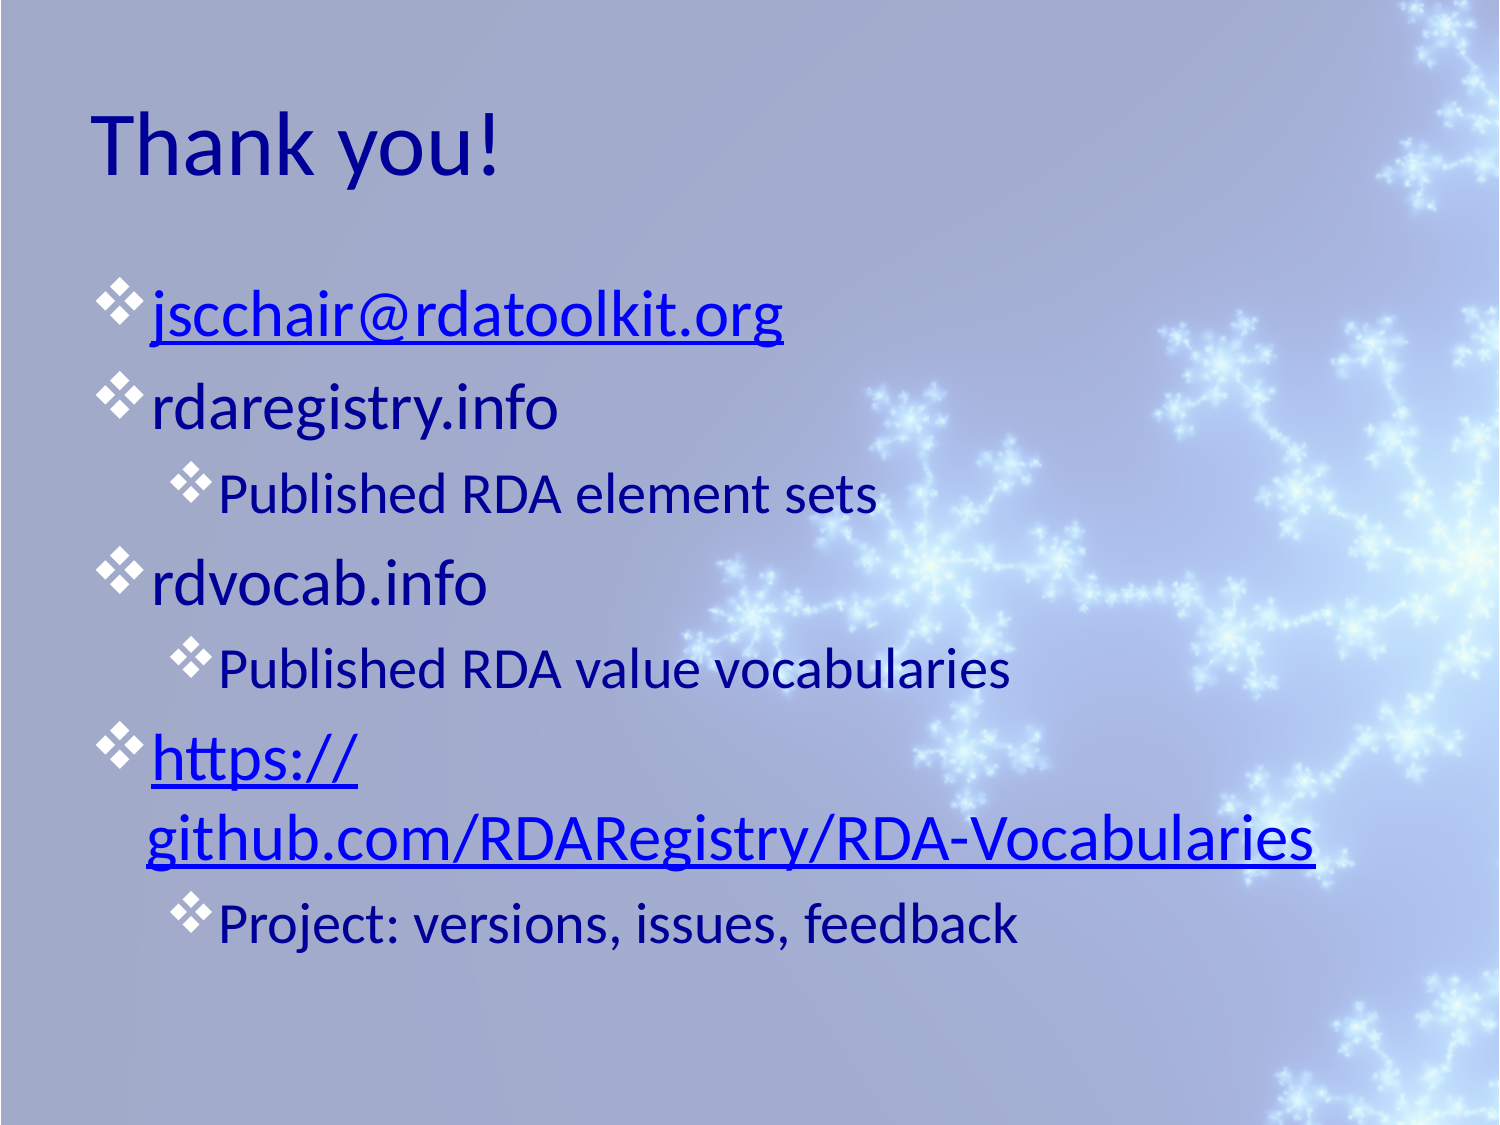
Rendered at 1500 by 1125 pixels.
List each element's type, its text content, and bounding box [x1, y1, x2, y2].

title Thank you! [75, 45, 1425, 233]
list jscchair@rdatoolkit.org rdaregistry.info Published RDA element sets rdvocab.info Published RDA value vocabularies https://github.com/RDARegistry/RDA-Vocabularies Project: versions, issues, feedback [75, 262, 1425, 1005]
picture [1, 0, 1499, 1125]
